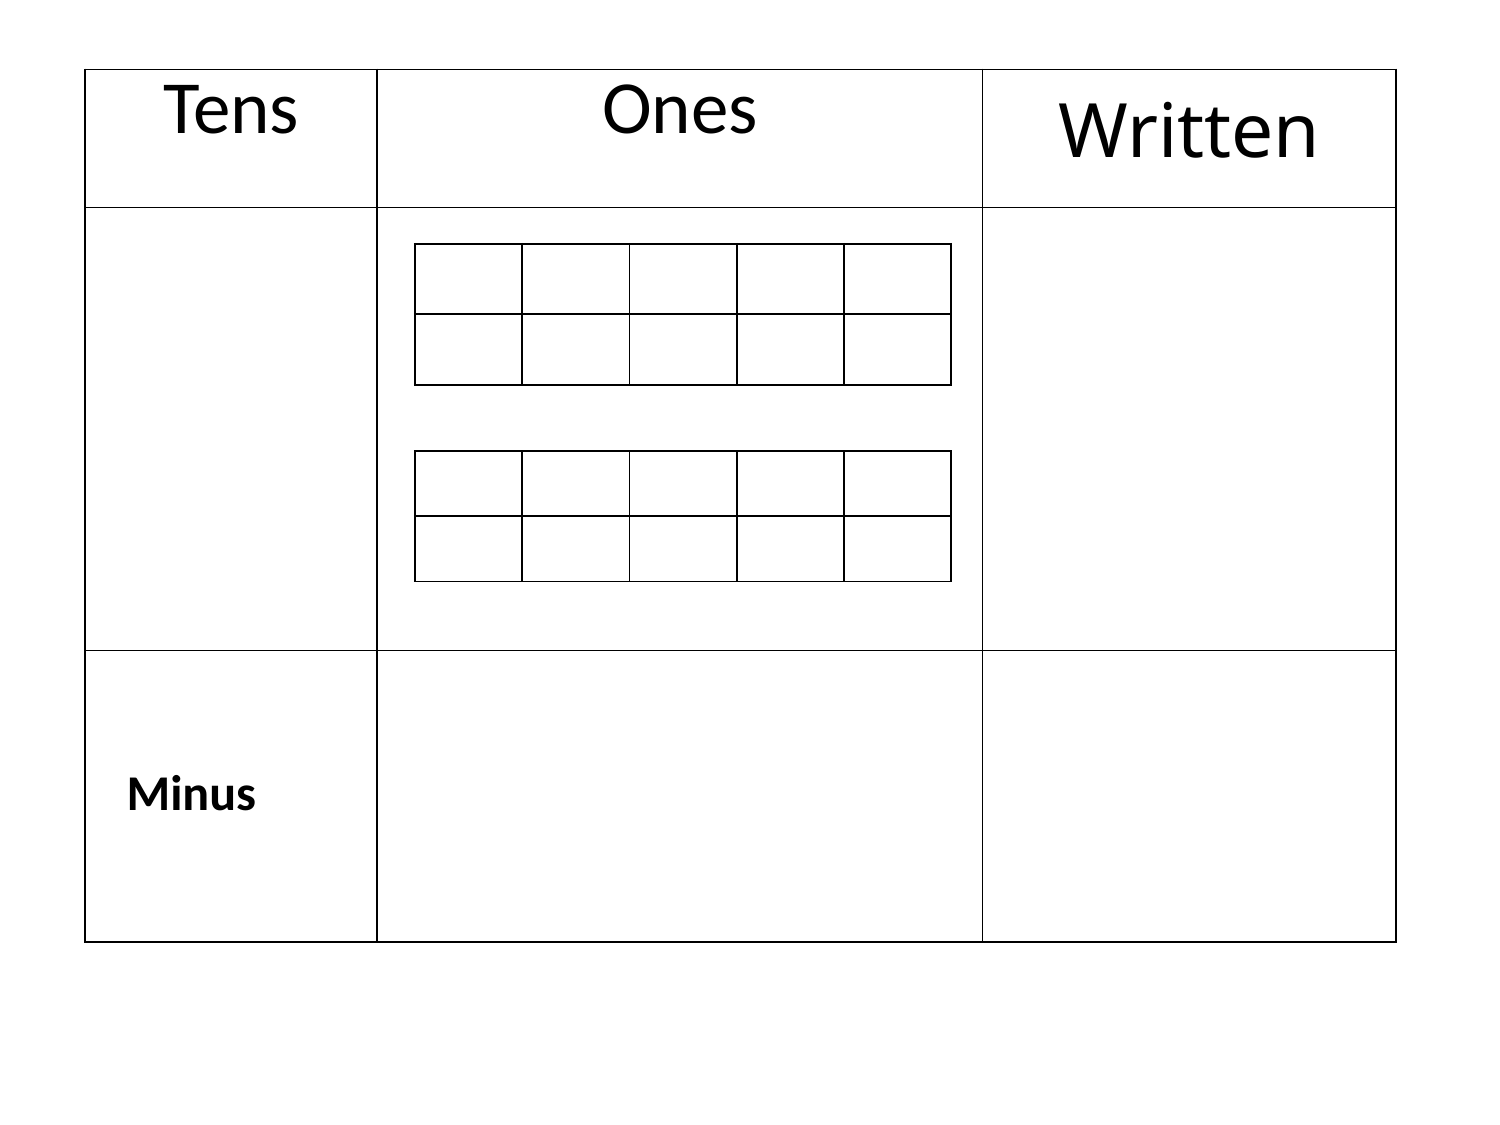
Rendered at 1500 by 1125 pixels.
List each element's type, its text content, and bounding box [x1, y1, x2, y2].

table_cell [845, 517, 950, 581]
table_cell [378, 208, 982, 650]
table_header [630, 452, 736, 515]
table_header [630, 245, 736, 313]
table_header [416, 452, 521, 515]
table_cell [86, 651, 376, 941]
table_header [845, 452, 950, 515]
table_cell [416, 517, 521, 581]
table_cell [523, 315, 629, 384]
text_box Minus [111, 752, 333, 828]
table_cell [983, 208, 1395, 650]
table_cell [983, 651, 1395, 941]
table_header Ones [378, 70, 982, 207]
table_cell [738, 315, 843, 384]
table_header [523, 452, 629, 515]
table_header [523, 245, 629, 313]
table_cell [630, 315, 736, 384]
table_header [845, 245, 950, 313]
table_cell [523, 517, 629, 581]
table_cell [416, 315, 521, 384]
table_header Tens [86, 70, 376, 207]
table_header Written [983, 70, 1395, 207]
table_cell [378, 651, 982, 941]
table_header [416, 245, 521, 313]
table_header [738, 245, 843, 313]
table_cell [86, 208, 376, 650]
table_cell [630, 517, 736, 581]
table_header [738, 452, 843, 515]
table_cell [845, 315, 950, 384]
table_cell [738, 517, 843, 581]
